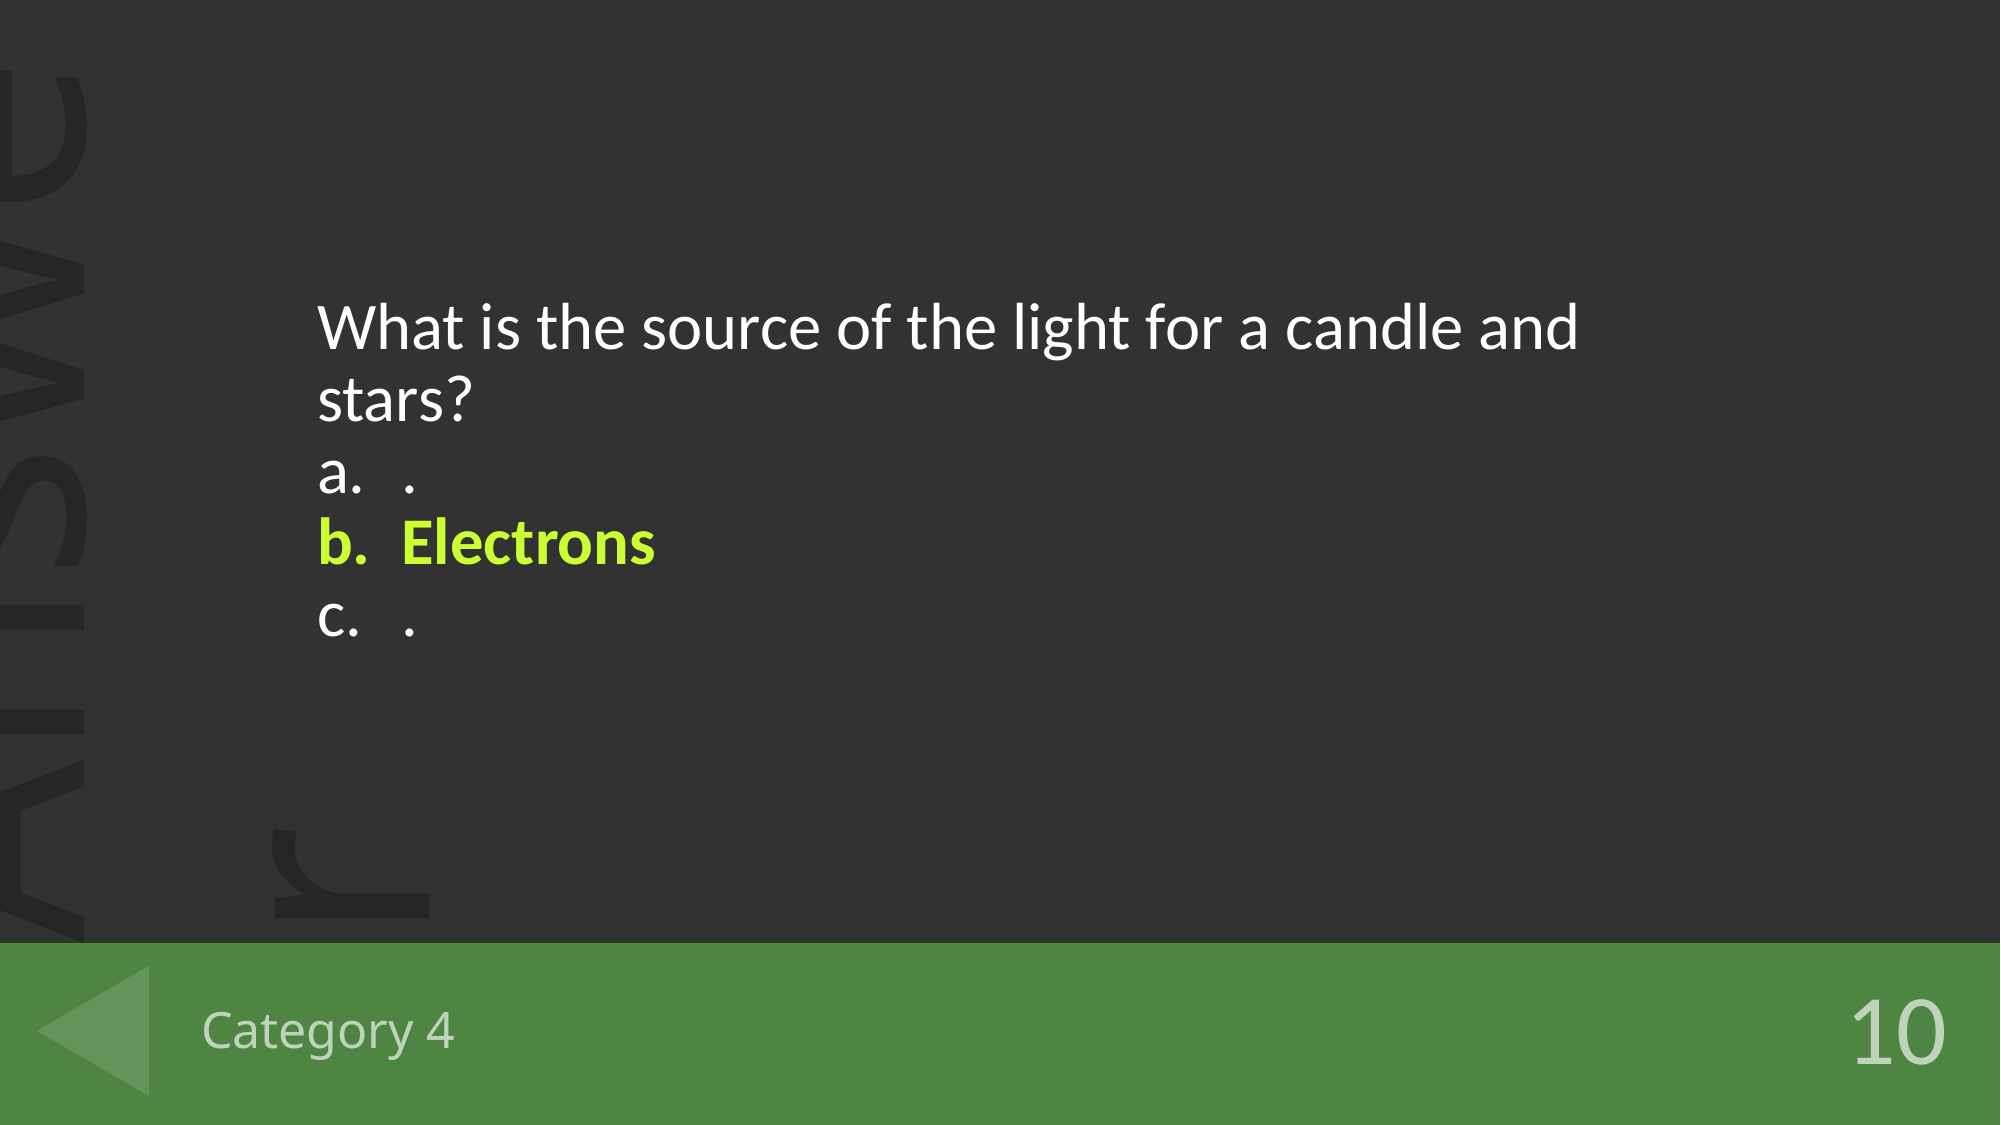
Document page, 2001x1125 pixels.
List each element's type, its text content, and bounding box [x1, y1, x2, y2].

list What is the source of the light for a candle and stars? . Electrons . [302, 307, 1760, 636]
title Category 4 [185, 967, 1494, 1097]
list 10 [1494, 967, 1963, 1097]
